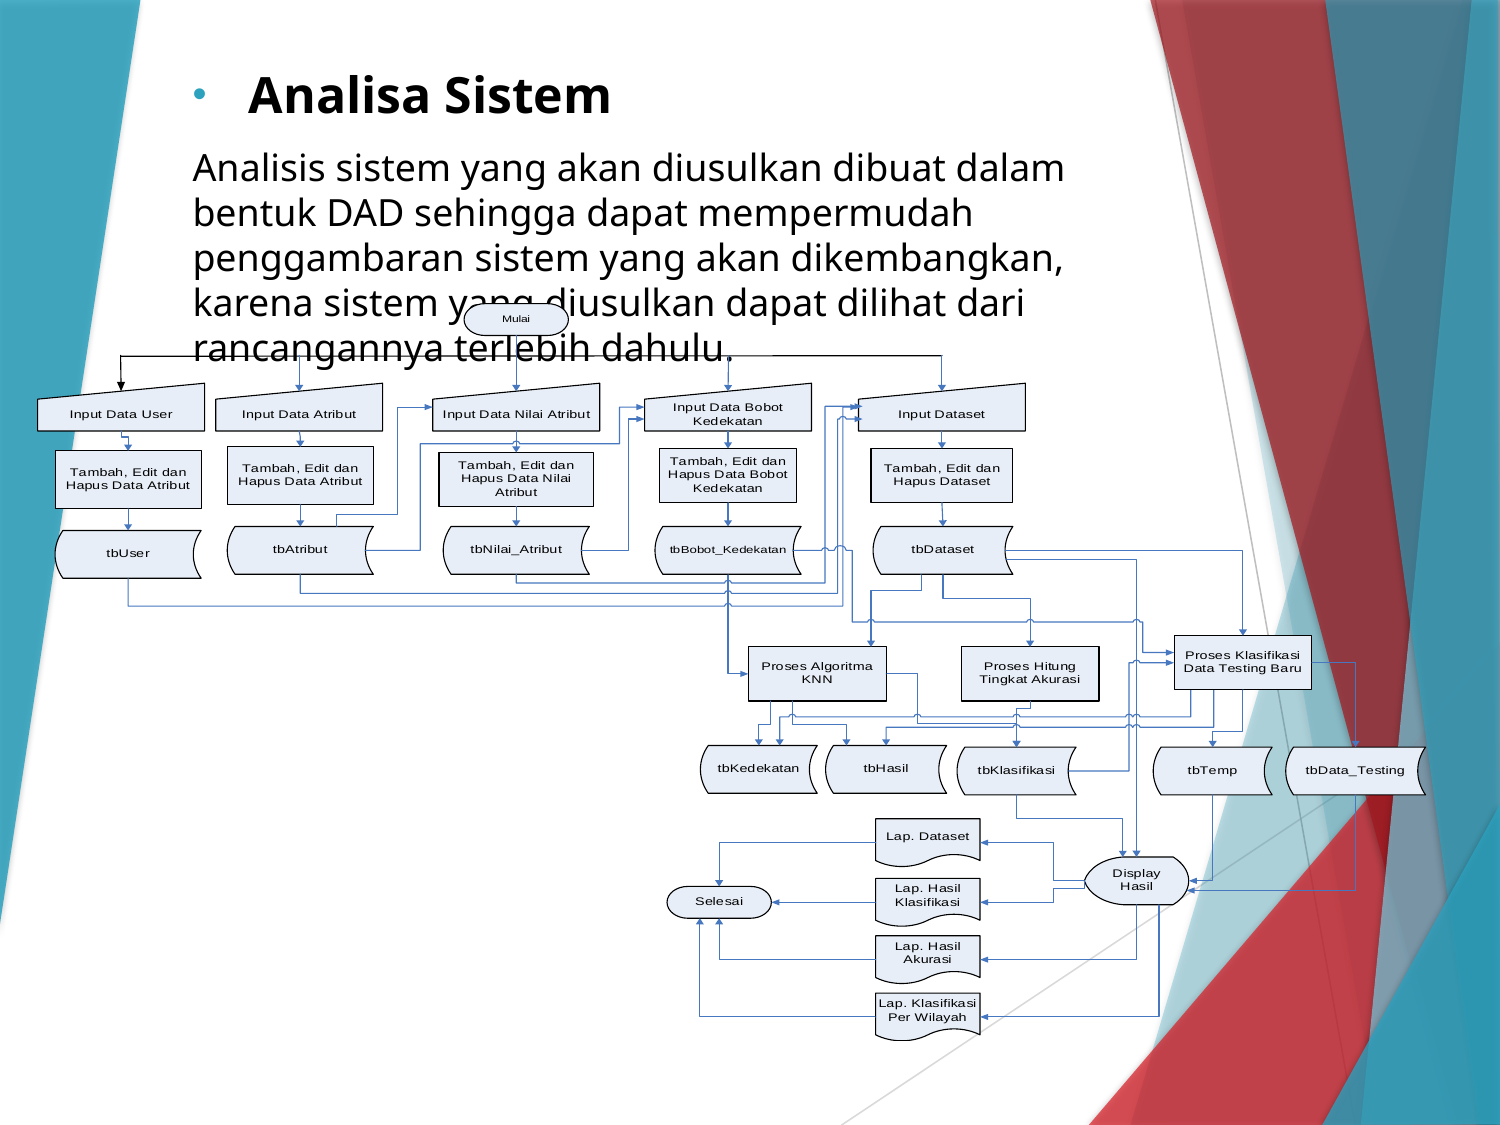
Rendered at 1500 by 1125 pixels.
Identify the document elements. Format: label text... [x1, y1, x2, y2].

subtitle Analisa Sistem Analisis sistem yang akan diusulkan dibuat dalam bentuk DAD sehingga dapat mempermudah penggambaran sistem yang akan dikembangkan, karena sistem yang diusulkan dapat dilihat dari rancangannya terlebih dahulu. [177, 1, 1134, 300]
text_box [35, 301, 1427, 1042]
